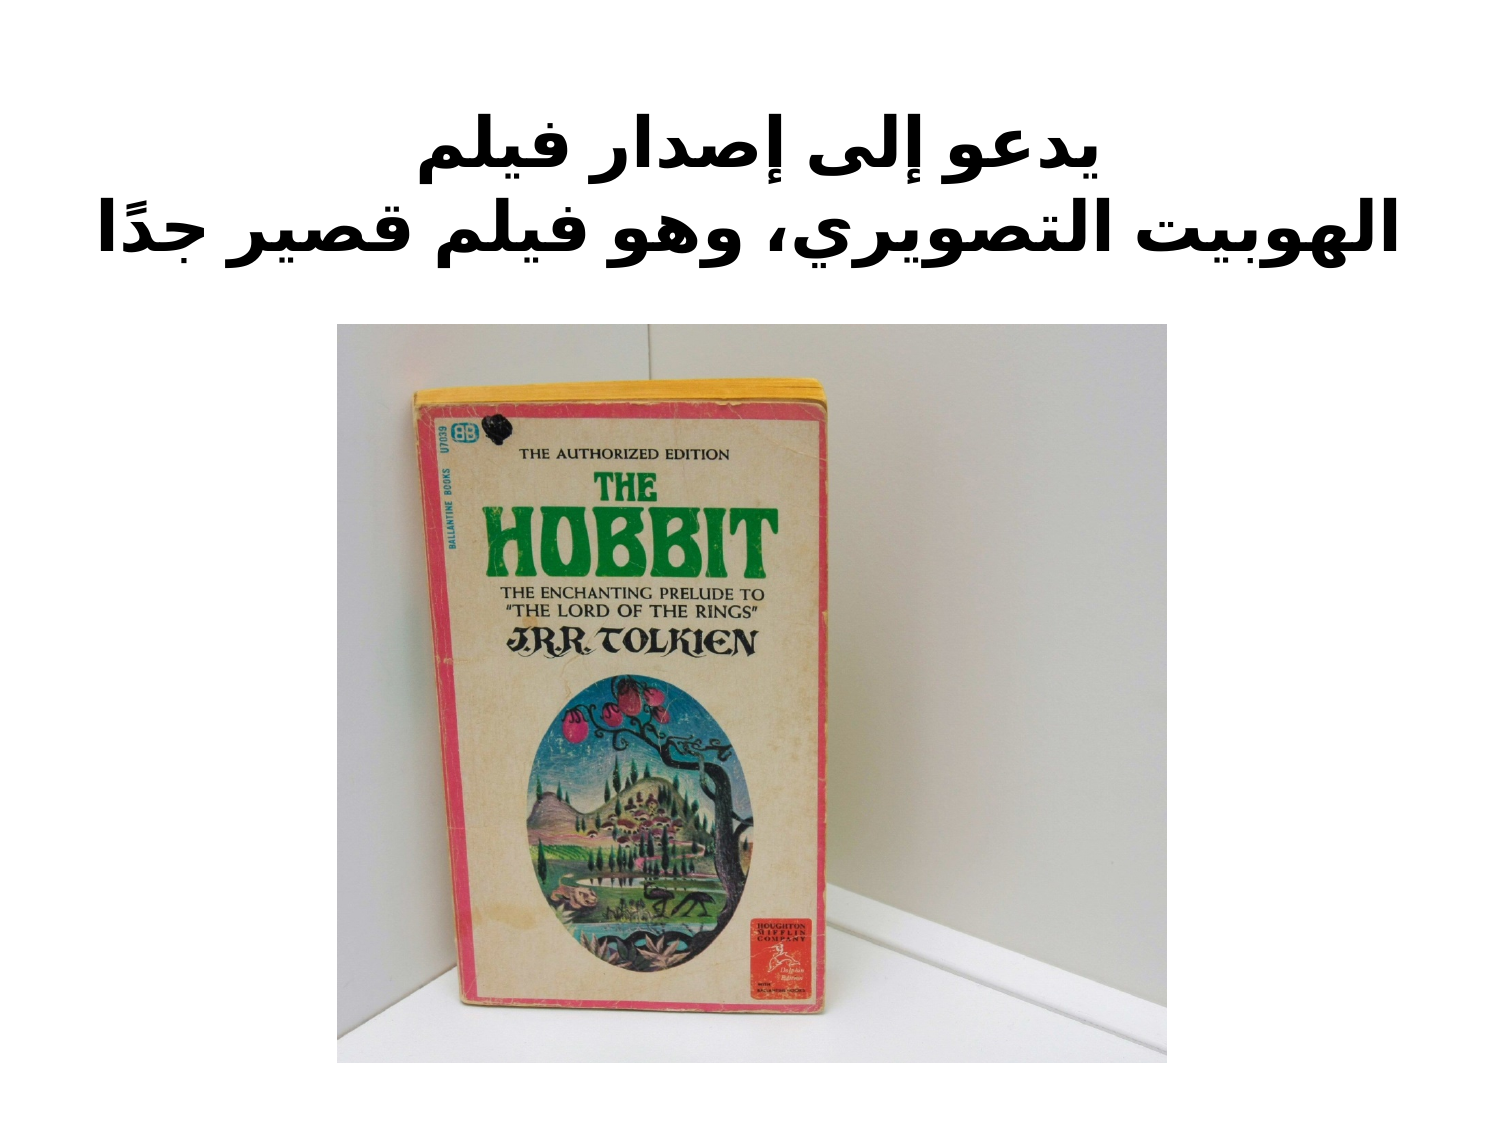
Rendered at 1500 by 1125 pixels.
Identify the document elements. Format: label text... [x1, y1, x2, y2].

picture [337, 324, 1168, 1063]
title يدعو إلى إصدار فيلم الهوبيت التصويري، وهو فيلم قصير جدًا [75, 87, 1425, 275]
